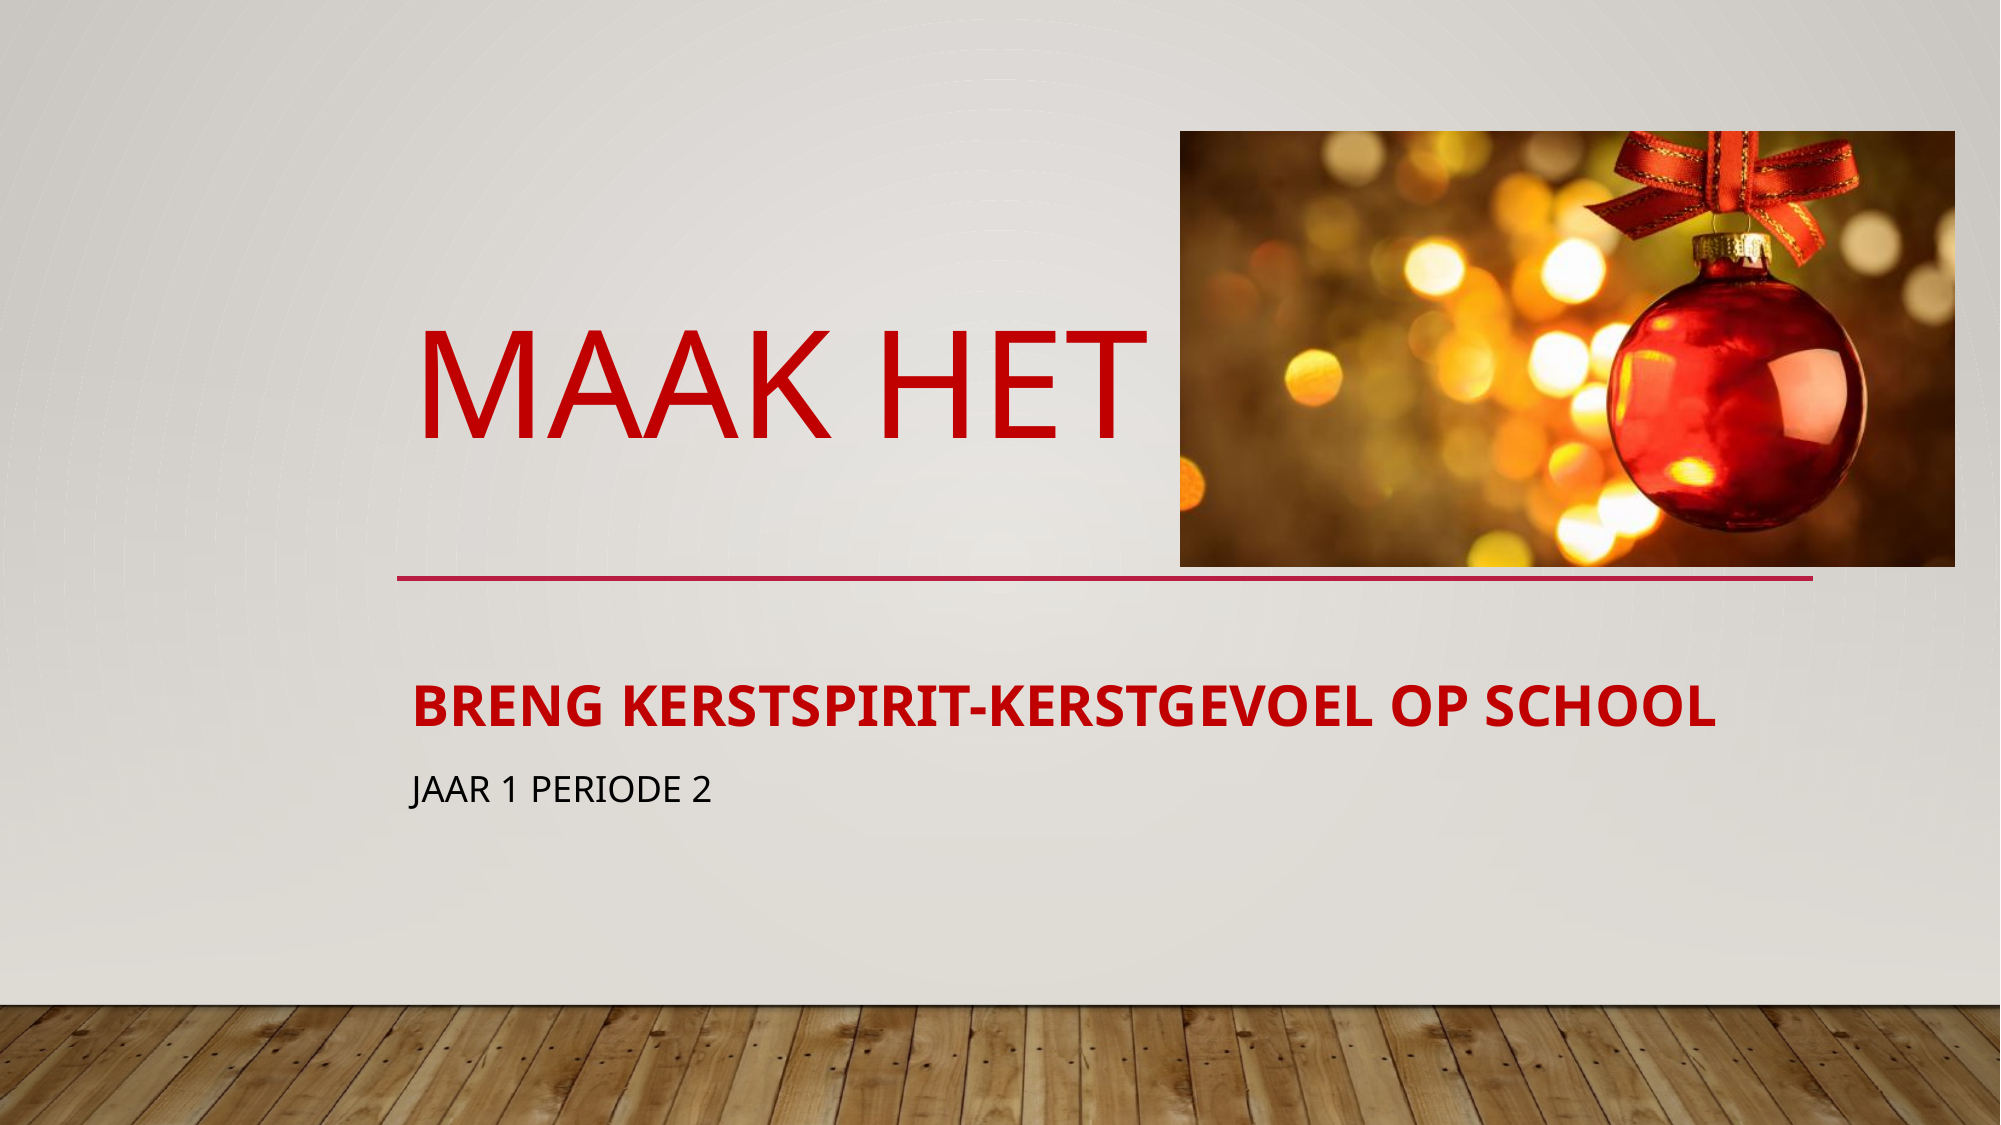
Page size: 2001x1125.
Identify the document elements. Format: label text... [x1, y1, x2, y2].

picture [1180, 131, 1955, 567]
title Maak het [396, 131, 1180, 472]
picture [0, 1005, 2000, 1125]
subtitle Breng kerstspirit-kerstgevoel op school Jaar 1 periode 2 [396, 497, 1814, 825]
